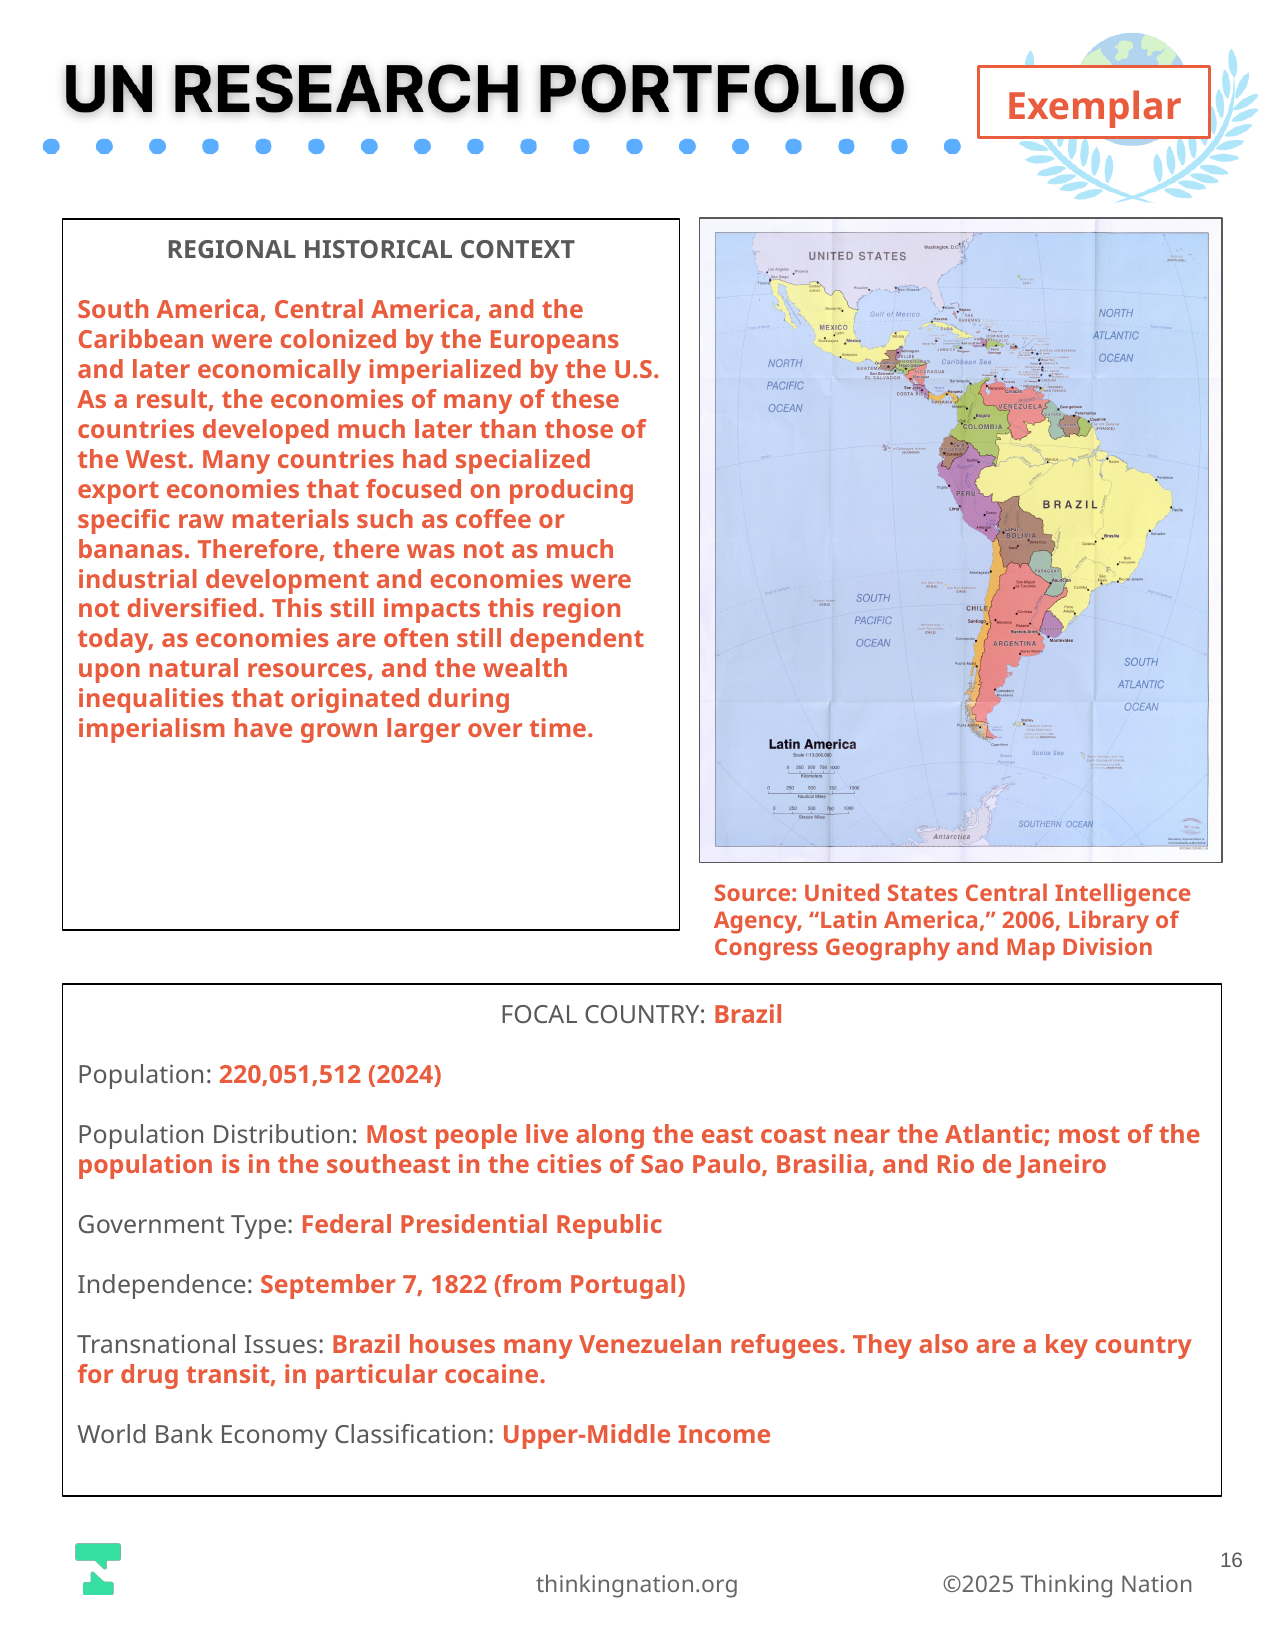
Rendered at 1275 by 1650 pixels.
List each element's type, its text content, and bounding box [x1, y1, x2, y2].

text_box Source: United States Central Intelligence Agency, “Latin America,” 2006, Library of Congress Geography and Map Division [699, 869, 1221, 909]
picture [0, 0, 1275, 1650]
text_box REGIONAL HISTORICAL CONTEXT South America, Central America, and the Caribbean were colonized by the Europeans and later economically imperialized by the U.S. As a result, the economies of many of these countries developed much later than those of the West. Many countries had specialized export economies that focused on producing specific raw materials such as coffee or bananas. Therefore, there was not as much industrial development and economies were not diversified. This still impacts this region today, as economies are often still dependent upon natural resources, and the wealth inequalities that originated during imperialism have grown larger over time. [62, 218, 680, 931]
text_box thinkingnation.org [486, 1553, 789, 1605]
text_box FOCAL COUNTRY: Brazil Population: 220,051,512 (2024) Population Distribution: Most people live along the east coast near the Atlantic; most of the population is in the southeast in the cities of Sao Paulo, Brasilia, and Rio de Janeiro Government Type: Federal Presidential Republic Independence: September 7, 1822 (from Portugal) Transnational Issues: Brazil houses many Venezuelan refugees. They also are a key country for drug transit, in particular cocaine. World Bank Economy Classification: Upper-Middle Income [62, 983, 1222, 1496]
slide_number ‹#› [1181, 1495, 1258, 1623]
text_box ©2025 Thinking Nation [907, 1553, 1210, 1605]
text_box Exemplar [978, 66, 1210, 138]
